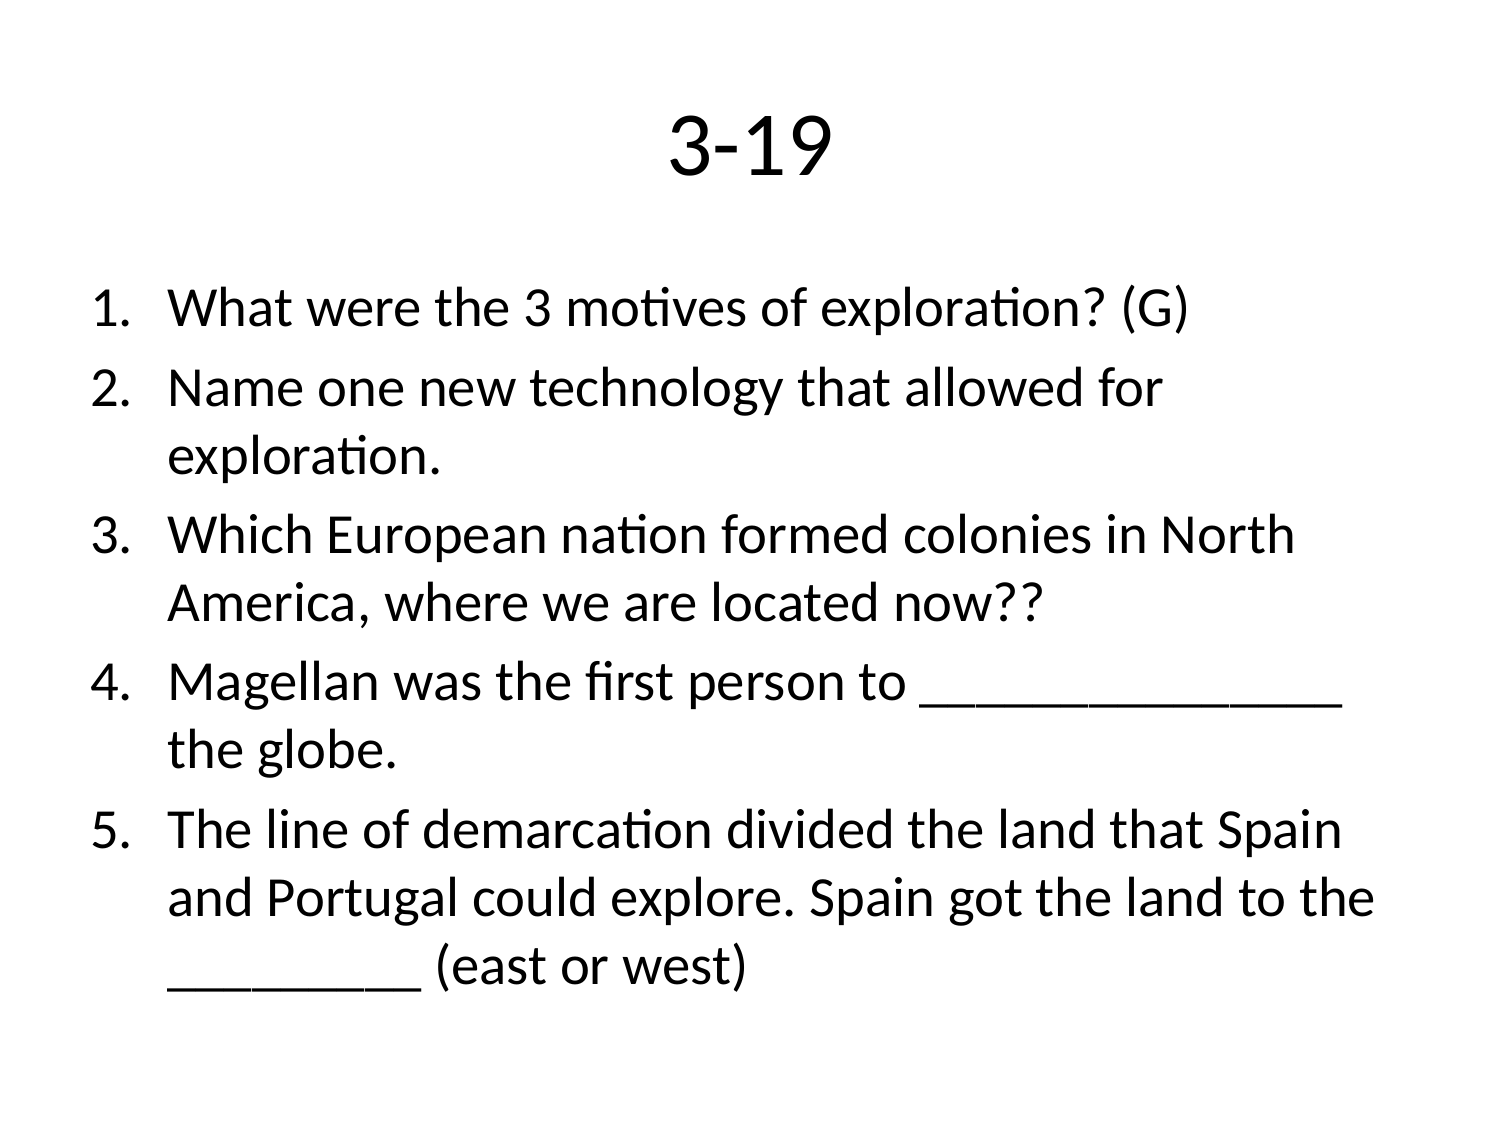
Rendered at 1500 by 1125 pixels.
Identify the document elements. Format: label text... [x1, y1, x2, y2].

list What were the 3 motives of exploration? (G) Name one new technology that allowed for exploration. Which European nation formed colonies in North America, where we are located now?? Magellan was the first person to _______________ the globe. The line of demarcation divided the land that Spain and Portugal could explore. Spain got the land to the _________ (east or west) [75, 262, 1425, 1005]
title 3-19 [75, 45, 1425, 233]
